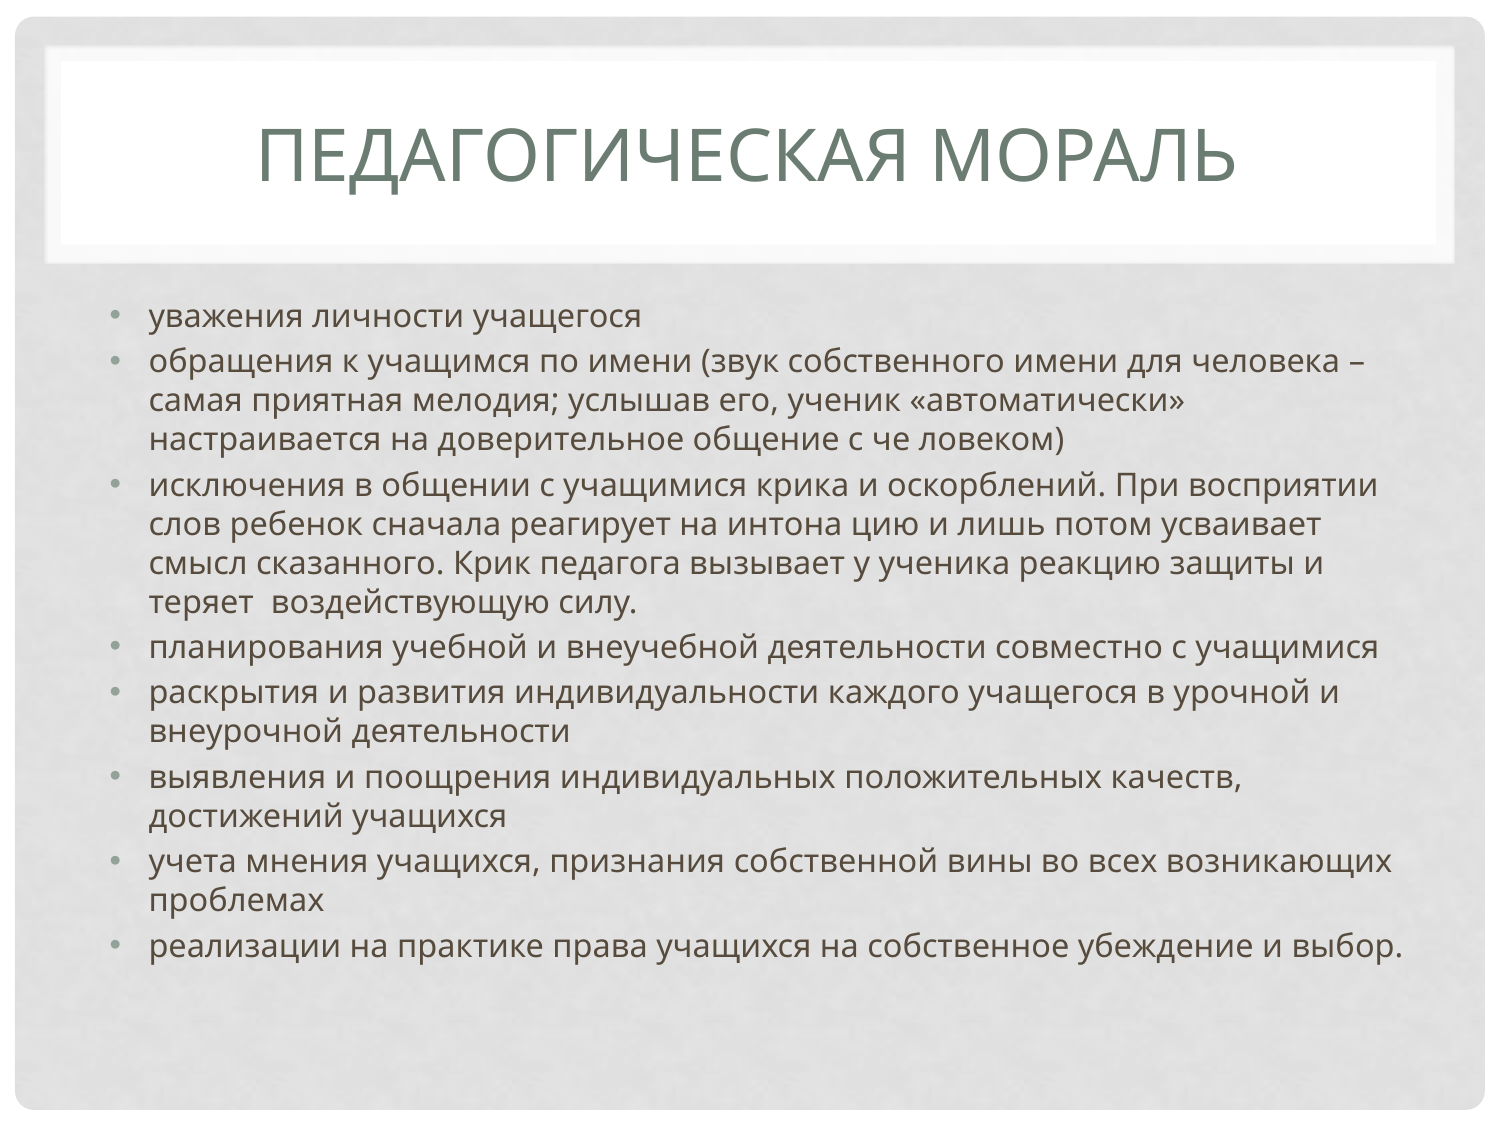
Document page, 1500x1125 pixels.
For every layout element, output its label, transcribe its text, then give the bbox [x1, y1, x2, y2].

list уважения личности учащегося обращения к учащимся по имени (звук собственного имени для человека – самая приятная мелодия; услышав его, ученик «автоматически» настраивается на доверительное общение с че ловеком) исключения в общении с учащимися крика и оскорблений. При восприятии слов ребенок сначала реагирует на интона цию и лишь потом усваивает смысл сказанного. Крик педагога вызывает у ученика реакцию защиты и теряет воздействующую силу. планирования учебной и внеучебной деятельности совместно с учащимися раскрытия и развития индивидуальности каждого учащегося в урочной и внеурочной деятельности выявления и поощрения индивидуальных положительных качеств, достижений учащихся учета мнения учащихся, признания собственной вины во всех возникающих проблемах реализации на практике права учащихся на собственное убеждение и выбор. [75, 287, 1425, 1005]
title Педагогическая мораль [69, 66, 1425, 238]
